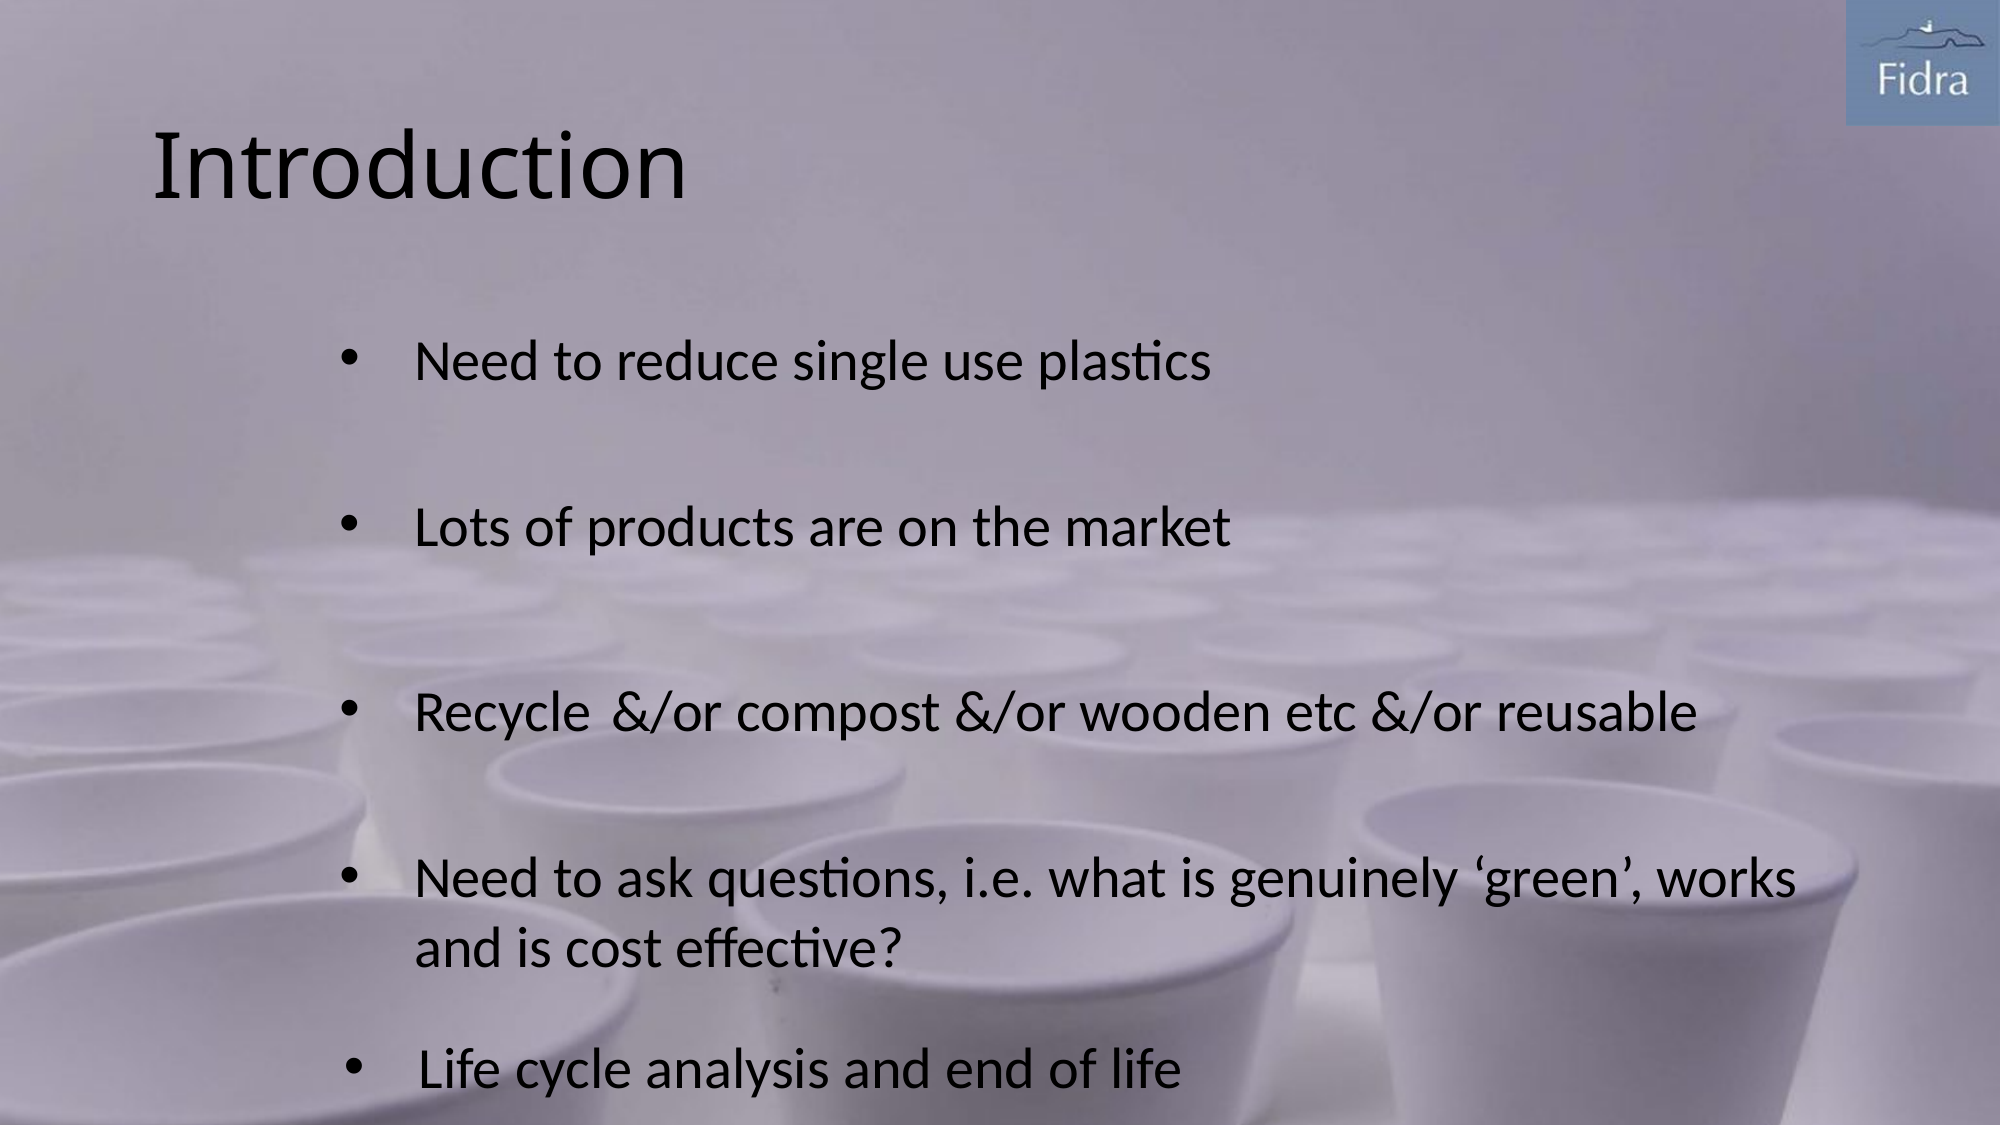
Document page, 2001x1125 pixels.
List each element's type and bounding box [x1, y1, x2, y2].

picture [1845, 0, 2000, 126]
list [0, 0, 2000, 1125]
